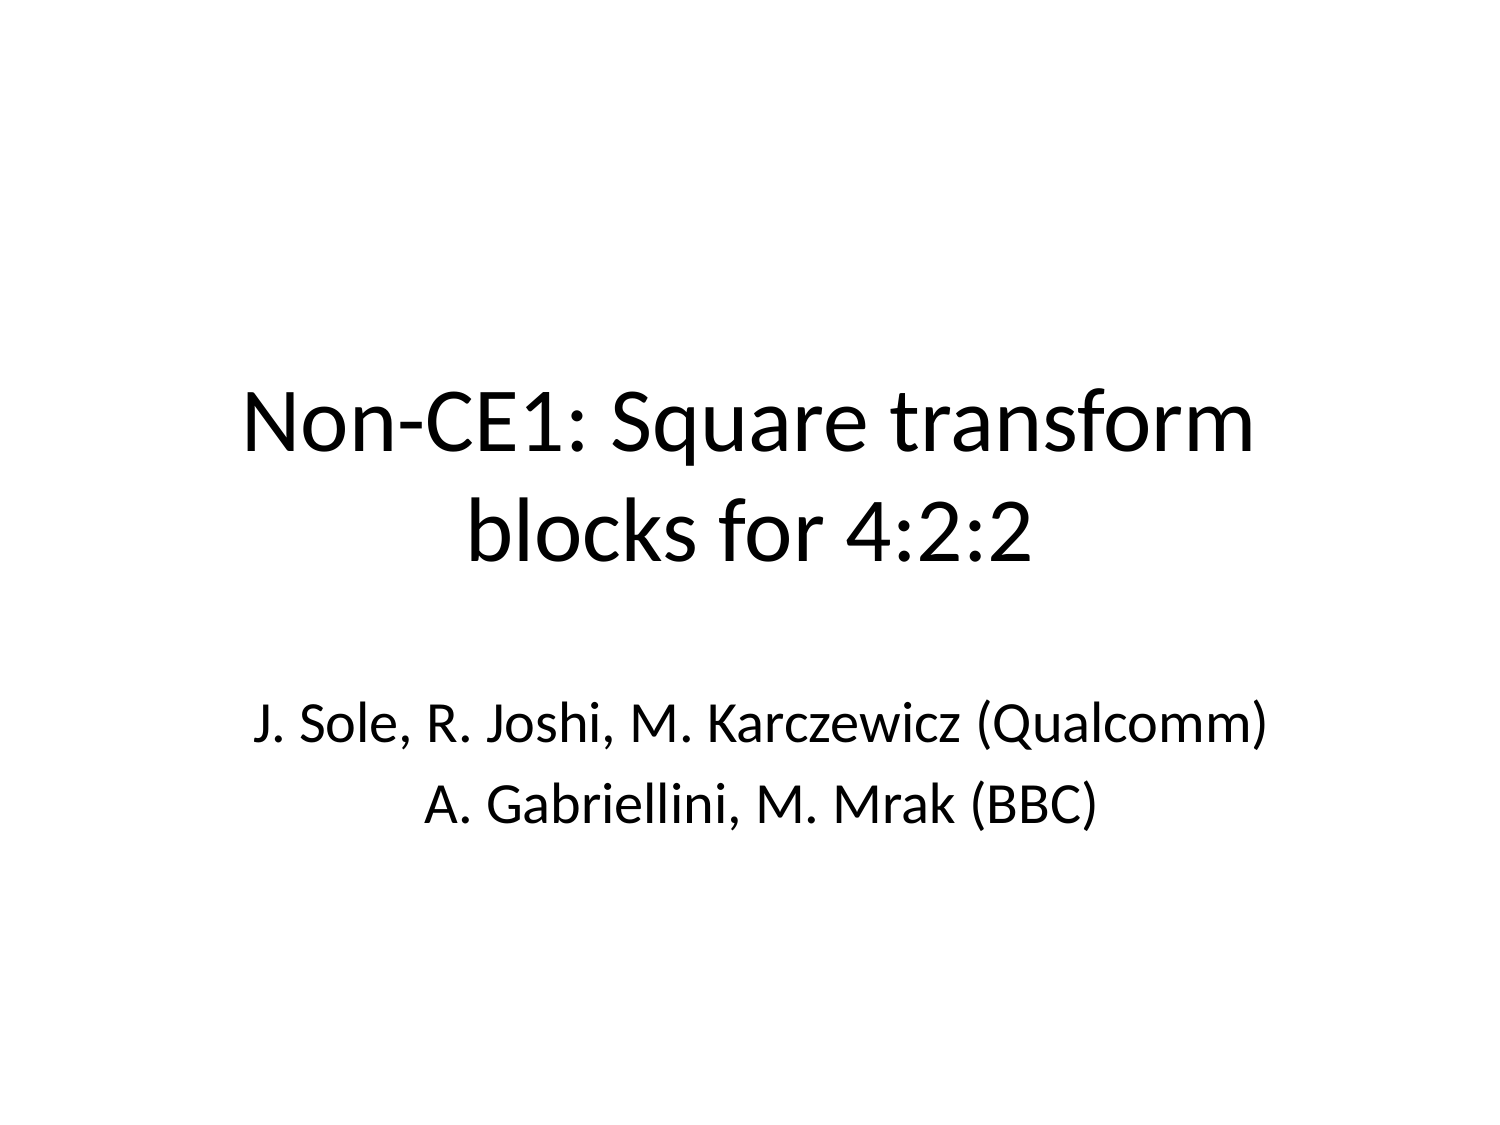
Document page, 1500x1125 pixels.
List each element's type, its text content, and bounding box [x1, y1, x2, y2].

title Non-CE1: Square transform blocks for 4:2:2 [112, 349, 1388, 591]
subtitle J. Sole, R. Joshi, M. Karczewicz (Qualcomm) A. Gabriellini, M. Mrak (BBC) [123, 676, 1400, 965]
